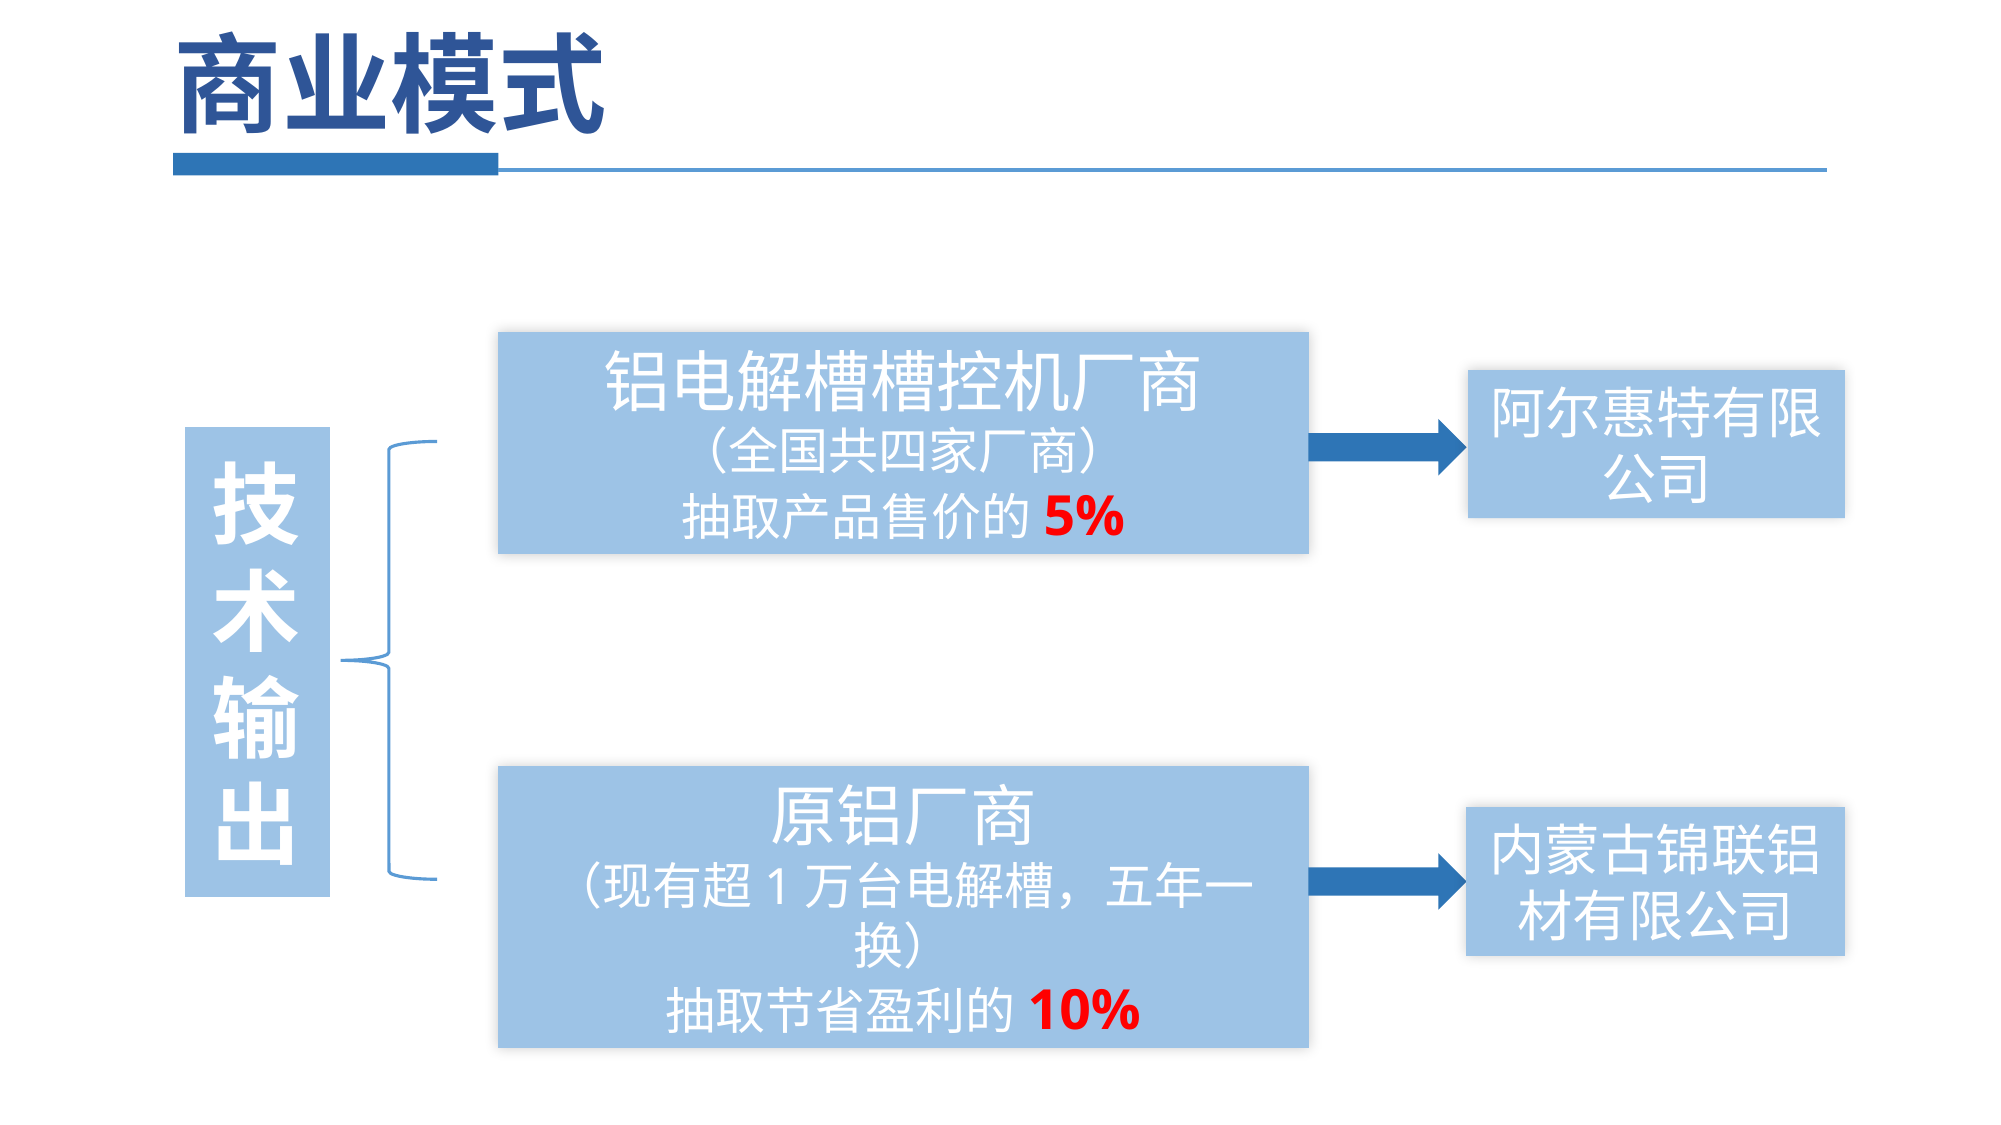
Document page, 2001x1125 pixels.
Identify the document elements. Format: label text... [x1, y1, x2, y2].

text_box 阿尔惠特有限公司 [1468, 370, 1845, 519]
text_box [1307, 416, 1460, 479]
text_box 商业模式 [153, 6, 628, 156]
text_box 铝电解槽槽控机厂商 （全国共四家厂商） 抽取产品售价的5% [498, 332, 1309, 554]
text_box [185, 427, 330, 897]
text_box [173, 152, 1827, 176]
text_box 原铝厂商 （现有超1万台电解槽，五年一换） 抽取节省盈利的10% [498, 766, 1309, 1048]
text_box [340, 439, 438, 881]
text_box [1307, 850, 1459, 913]
text_box 内蒙古锦联铝材有限公司 [1466, 807, 1845, 956]
text_box 技术输出 [196, 441, 266, 883]
